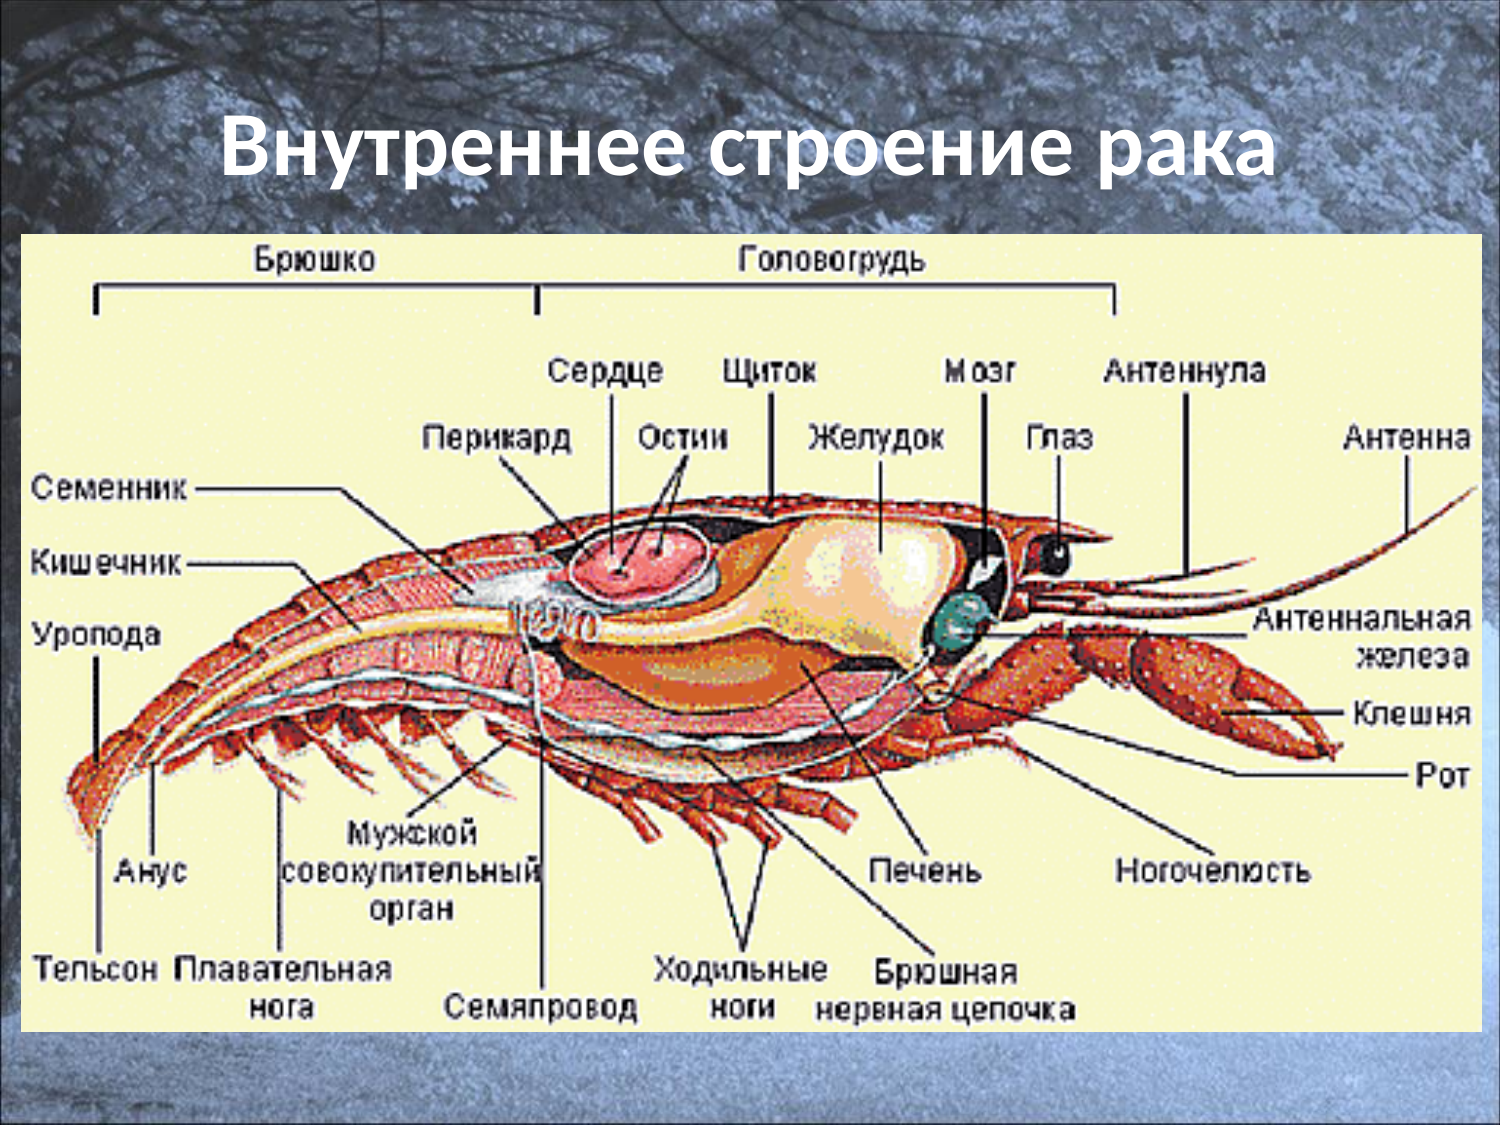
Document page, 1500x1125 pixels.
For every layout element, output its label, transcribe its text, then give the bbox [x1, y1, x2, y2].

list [21, 234, 1482, 1032]
picture [0, 0, 1500, 1125]
title Внутреннее строение рака [74, 44, 1426, 232]
